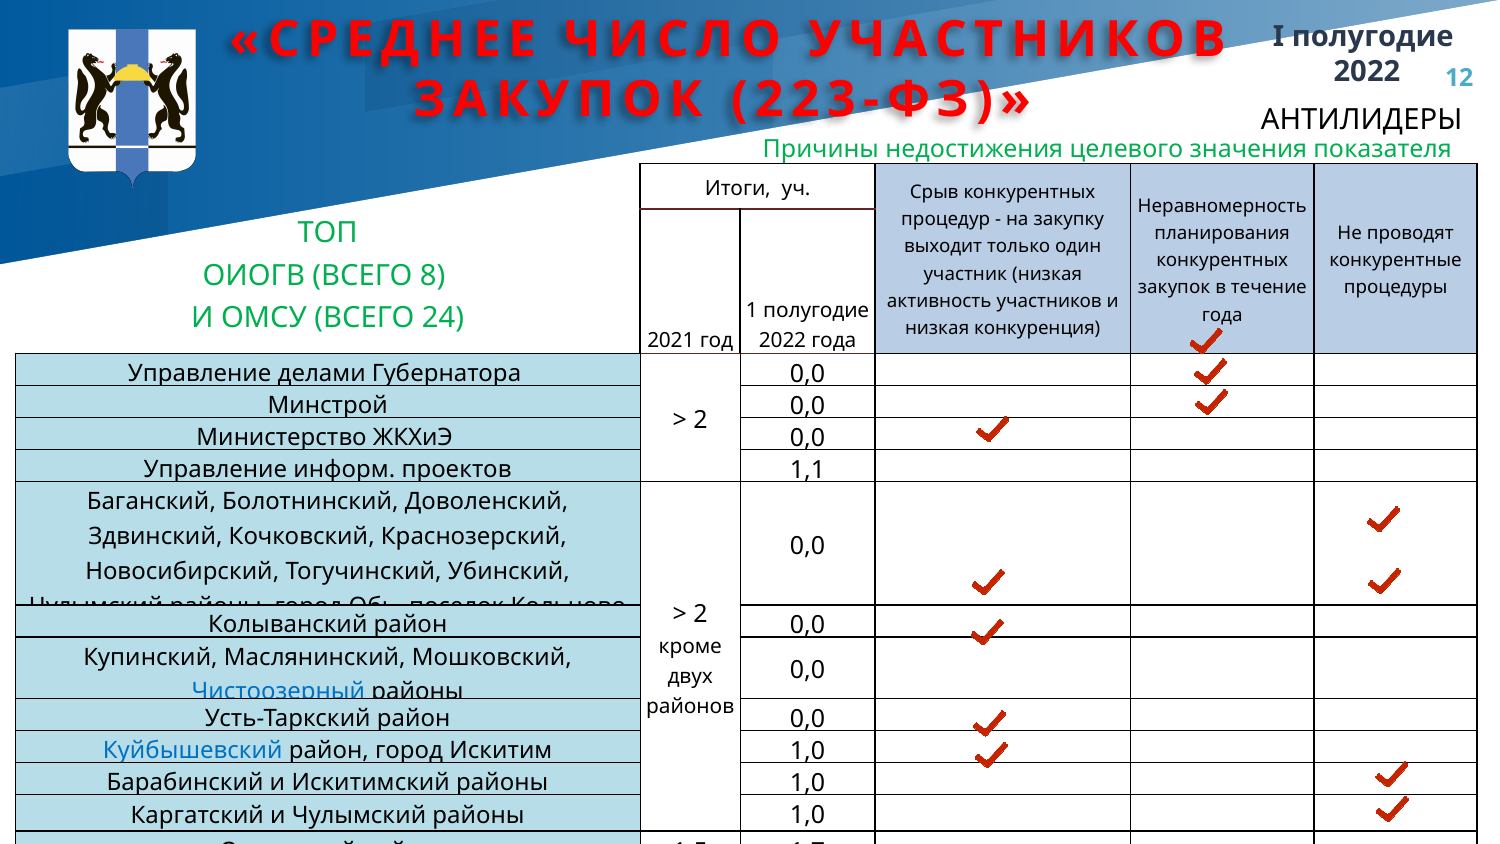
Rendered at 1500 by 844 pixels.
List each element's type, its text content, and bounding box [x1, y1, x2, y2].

table_cell [1131, 450, 1313, 481]
table_cell [1315, 606, 1476, 636]
text_box [975, 742, 1008, 768]
table_cell [1315, 386, 1476, 417]
table_cell [876, 795, 1130, 830]
table_cell [1315, 482, 1476, 604]
table_cell Минстрой [16, 386, 640, 417]
table_cell 1,7 [741, 832, 874, 844]
text_box «среднее число участников закупок (223-фз)» [195, 0, 1251, 134]
table_cell [876, 638, 1130, 698]
text_box [1194, 358, 1227, 385]
table_cell [1131, 731, 1313, 762]
table_cell [1131, 386, 1313, 417]
table_cell [876, 763, 1130, 794]
table_cell > 2 кроме двух районов [641, 482, 740, 830]
table_cell [876, 606, 1130, 636]
table_cell 1 полугодие 2022 года [741, 210, 874, 353]
text_box I полугодие 2022 [1246, 9, 1488, 95]
text_box [973, 710, 1006, 737]
table_cell [1131, 699, 1313, 730]
table_cell Купинский, Маслянинский, Мошковский, Чистоозерный районы [16, 638, 640, 698]
table_cell 1,5 [641, 832, 740, 844]
table_cell [1315, 763, 1476, 794]
table_cell 1,0 [741, 731, 874, 762]
table_cell [1131, 606, 1313, 636]
table_header Итоги, уч. [641, 164, 874, 208]
table_cell [1131, 418, 1313, 449]
text_box [1195, 389, 1228, 415]
table_cell [876, 354, 1130, 385]
table_cell > 2 [641, 354, 740, 481]
table_cell [876, 418, 1130, 449]
table_cell Управление информ. проектов [16, 450, 640, 481]
table_cell 1,1 [741, 450, 874, 481]
table_cell [1131, 354, 1313, 385]
text_box Причины недостижения целевого значения показателя [732, 123, 1490, 170]
table_cell Каргатский и Чулымский районы [16, 795, 640, 830]
text_box [1190, 328, 1223, 354]
table_cell [1315, 731, 1476, 762]
table_cell Барабинский и Искитимский районы [16, 763, 640, 794]
table_cell [1315, 795, 1476, 830]
table_cell Колыванский район [16, 606, 640, 636]
table_cell [876, 731, 1130, 762]
text_box [1367, 506, 1400, 532]
table_cell Министерство ЖКХиЭ [16, 418, 640, 449]
table_cell [1315, 699, 1476, 730]
table_header Не проводят конкурентные процедуры [1315, 164, 1476, 353]
text_box [971, 619, 1004, 645]
table_cell Усть-Таркский район [16, 699, 640, 730]
table_cell 0,0 [741, 386, 874, 417]
table_cell [1131, 482, 1313, 604]
table_cell Ордынский район [16, 832, 640, 844]
table_cell [876, 699, 1130, 730]
text_box [1375, 761, 1408, 787]
table_cell [1131, 832, 1313, 844]
table_cell 2021 год [641, 210, 739, 353]
table_cell [1131, 763, 1313, 794]
table_cell [876, 386, 1130, 417]
table_cell 1,0 [741, 763, 874, 794]
table_cell 0,0 [741, 354, 874, 385]
table_cell [876, 832, 1130, 844]
table_header Неравномерность планирования конкурентных закупок в течение года [1131, 164, 1313, 353]
table_cell 0,0 [741, 482, 874, 604]
table_cell Управление делами Губернатора [16, 354, 640, 385]
table_cell [876, 482, 1130, 604]
text_box [972, 569, 1005, 595]
table_cell [1315, 418, 1476, 449]
table_cell [876, 450, 1130, 481]
table_cell [1131, 638, 1313, 698]
table_cell 0,0 [741, 606, 874, 636]
table_cell [1315, 354, 1476, 385]
table_cell [1315, 638, 1476, 698]
text_box [976, 416, 1009, 442]
table_cell 0,0 [741, 418, 874, 449]
table_cell [1131, 795, 1313, 830]
table_cell 0,0 [741, 699, 874, 730]
picture [67, 29, 196, 188]
text_box [1376, 796, 1409, 822]
text_box АНТИЛИДЕРЫ [1246, 91, 1478, 123]
table_header ТОП ОИОГВ (ВСЕГО 8) И ОМСУ (ВСЕГО 24) [15, 164, 639, 353]
table_cell [1315, 832, 1476, 844]
table_cell Баганский, Болотнинский, Доволенский, Здвинский, Кочковский, Краснозерский, Новосибирский, Тогучинский, Убинский, Чулымский районы, город Обь, поселок Кольцово [16, 482, 640, 604]
text_box [1368, 568, 1401, 594]
table_cell Куйбышевский район, город Искитим [16, 731, 640, 762]
table_cell [1315, 450, 1476, 481]
table_cell 1,0 [741, 795, 874, 830]
table_header Срыв конкурентных процедур - на закупку выходит только один участник (низкая активность участников и низкая конкуренция) [876, 164, 1130, 353]
table_cell 0,0 [741, 638, 874, 698]
